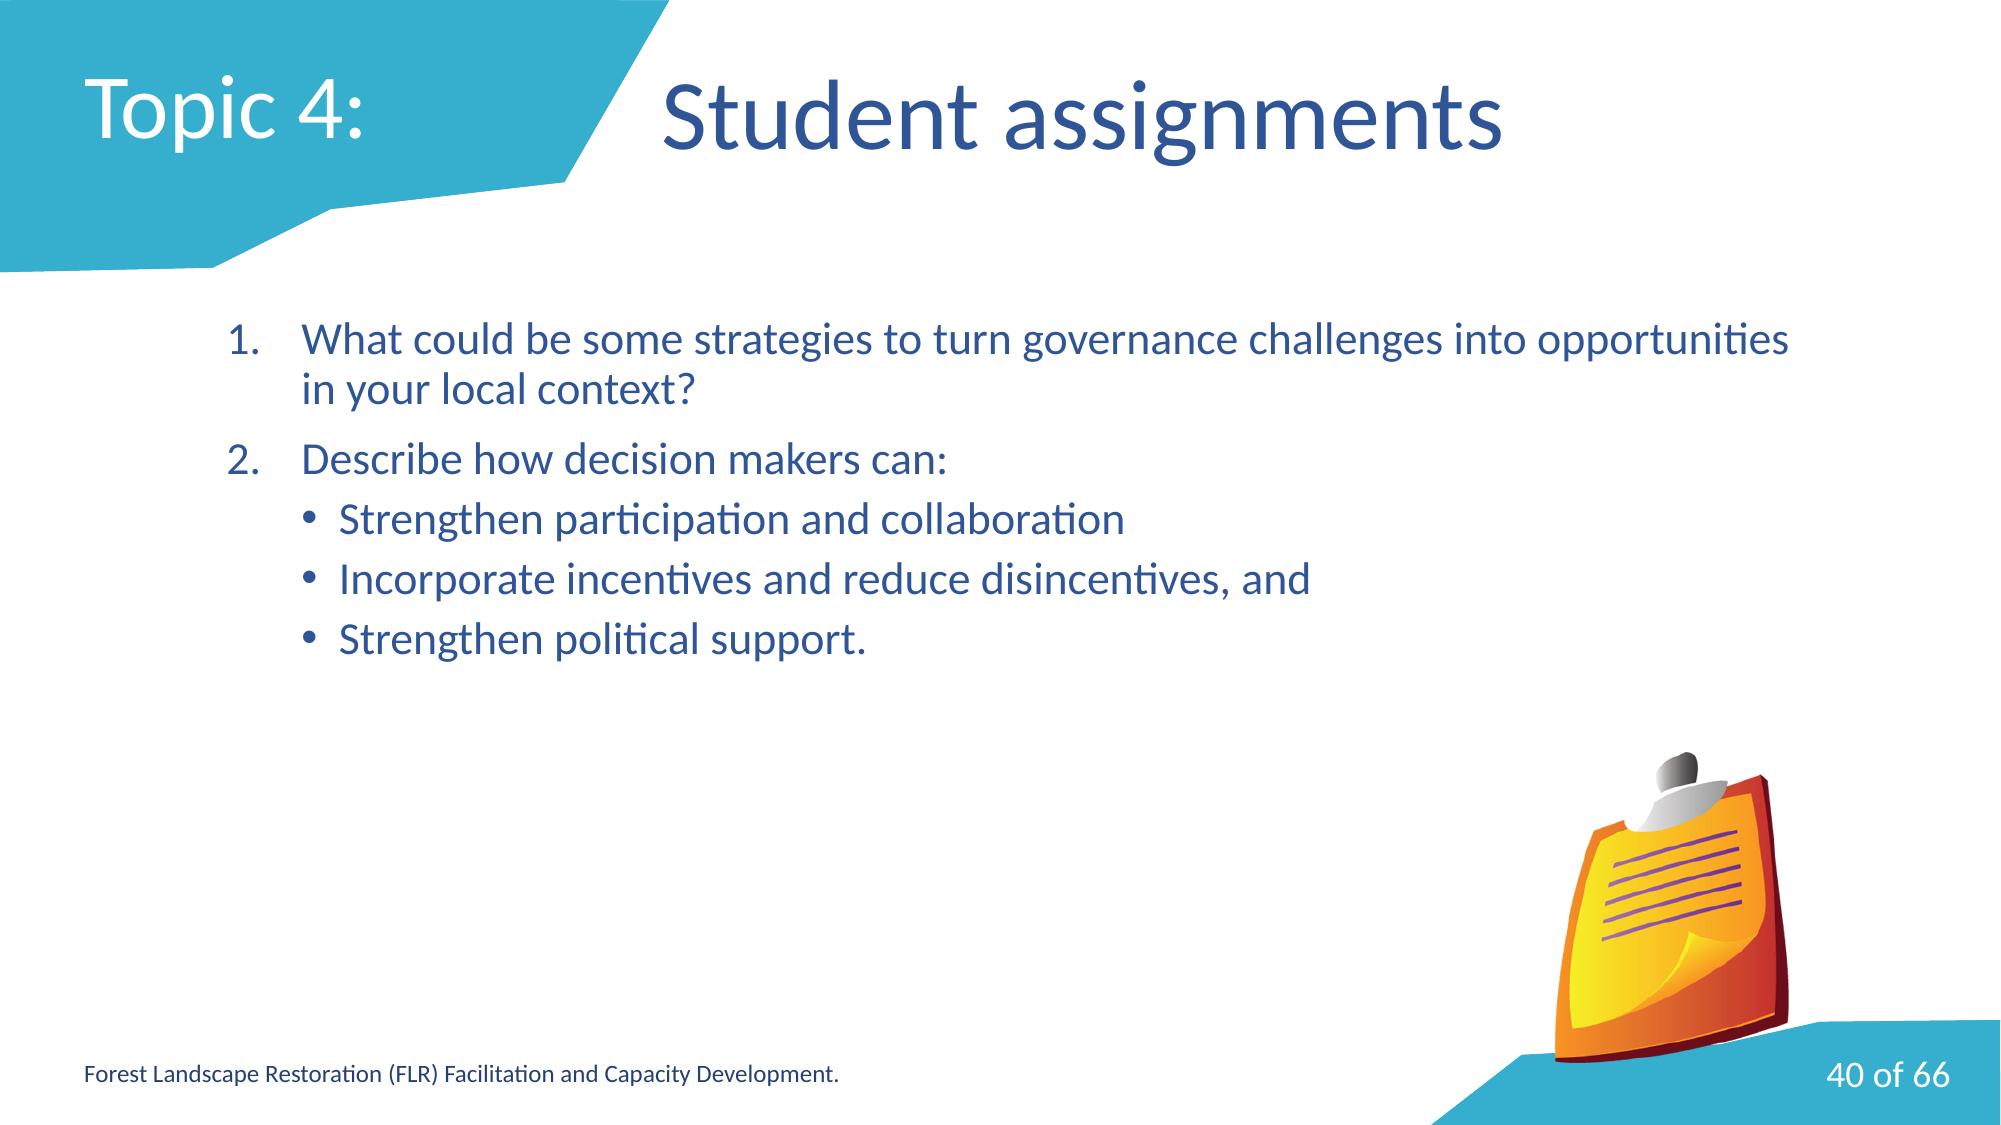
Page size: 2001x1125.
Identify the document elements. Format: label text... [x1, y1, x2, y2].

list What could be some strategies to turn governance challenges into opportunities in your local context? Describe how decision makers can: Strengthen participation and collaboration Incorporate incentives and reduce disincentives, and Strengthen political support. [211, 307, 1822, 1022]
picture [1505, 741, 1838, 1073]
text_box Student assignments [646, 42, 1606, 178]
footer Forest Landscape Restoration (FLR) Facilitation and Capacity Development. [69, 1042, 1270, 1103]
slide_number 40 of 66 [1759, 1042, 1966, 1103]
title Topic 4: [69, 0, 765, 218]
